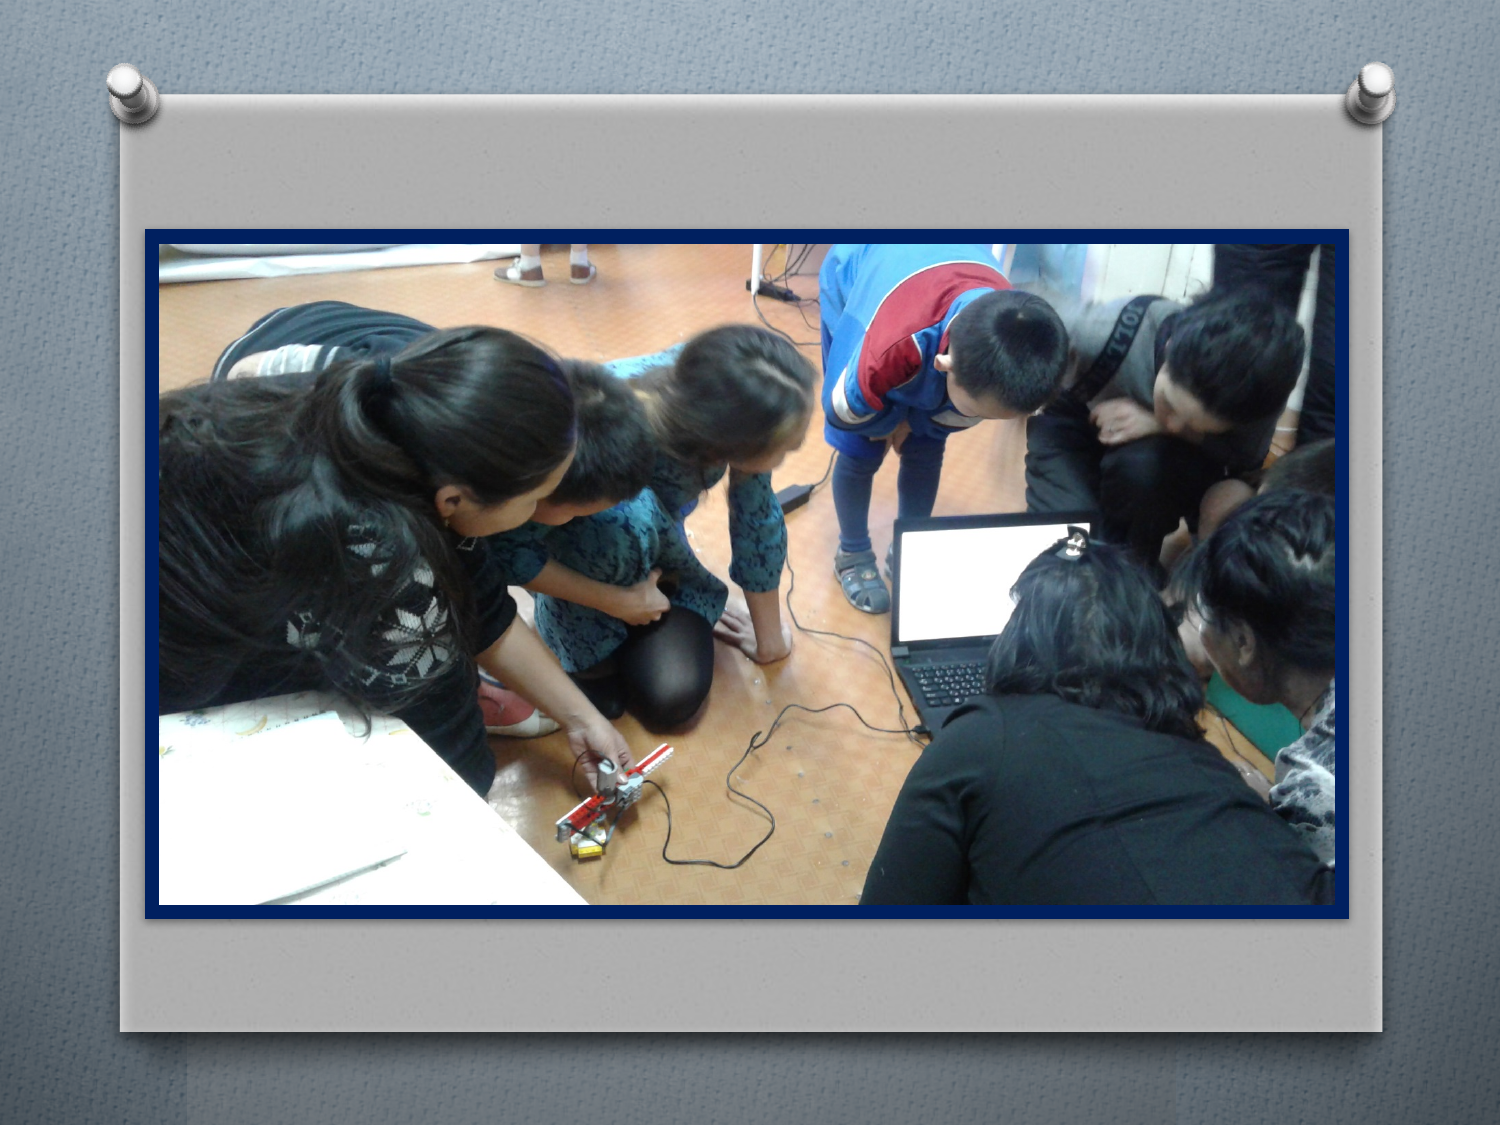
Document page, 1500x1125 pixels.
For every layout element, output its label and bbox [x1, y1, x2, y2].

picture [159, 243, 1335, 905]
picture [75, 29, 198, 153]
picture [1317, 35, 1439, 156]
